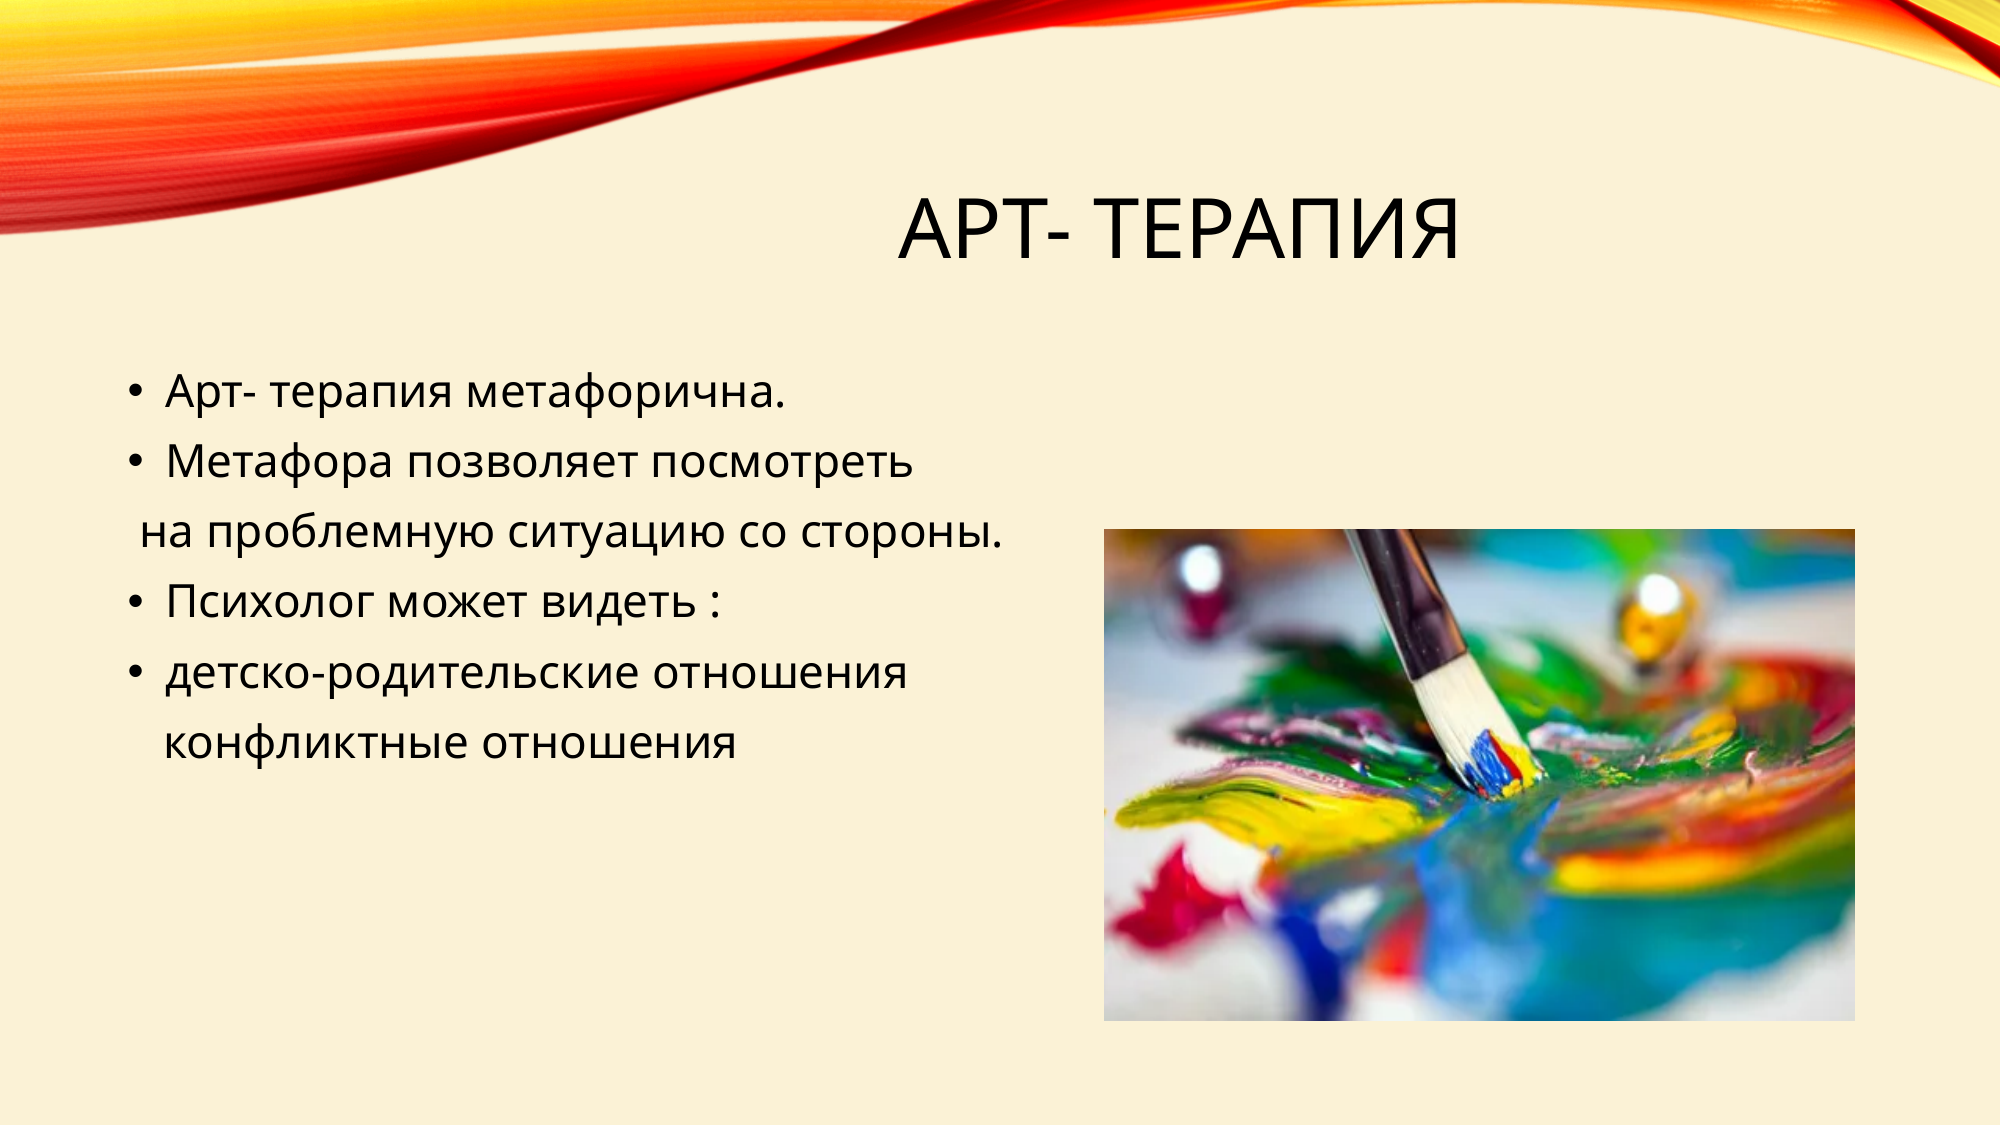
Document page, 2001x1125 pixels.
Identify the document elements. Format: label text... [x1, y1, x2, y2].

title Арт- терапия [474, 125, 1888, 338]
list Арт- терапия метафорична. Метафора позволяет посмотреть на проблемную ситуацию со стороны. Психолог может видеть : детско-родительские отношения конфликтные отношения [112, 360, 1888, 1021]
picture [0, 0, 2000, 237]
picture [1103, 529, 1855, 1021]
